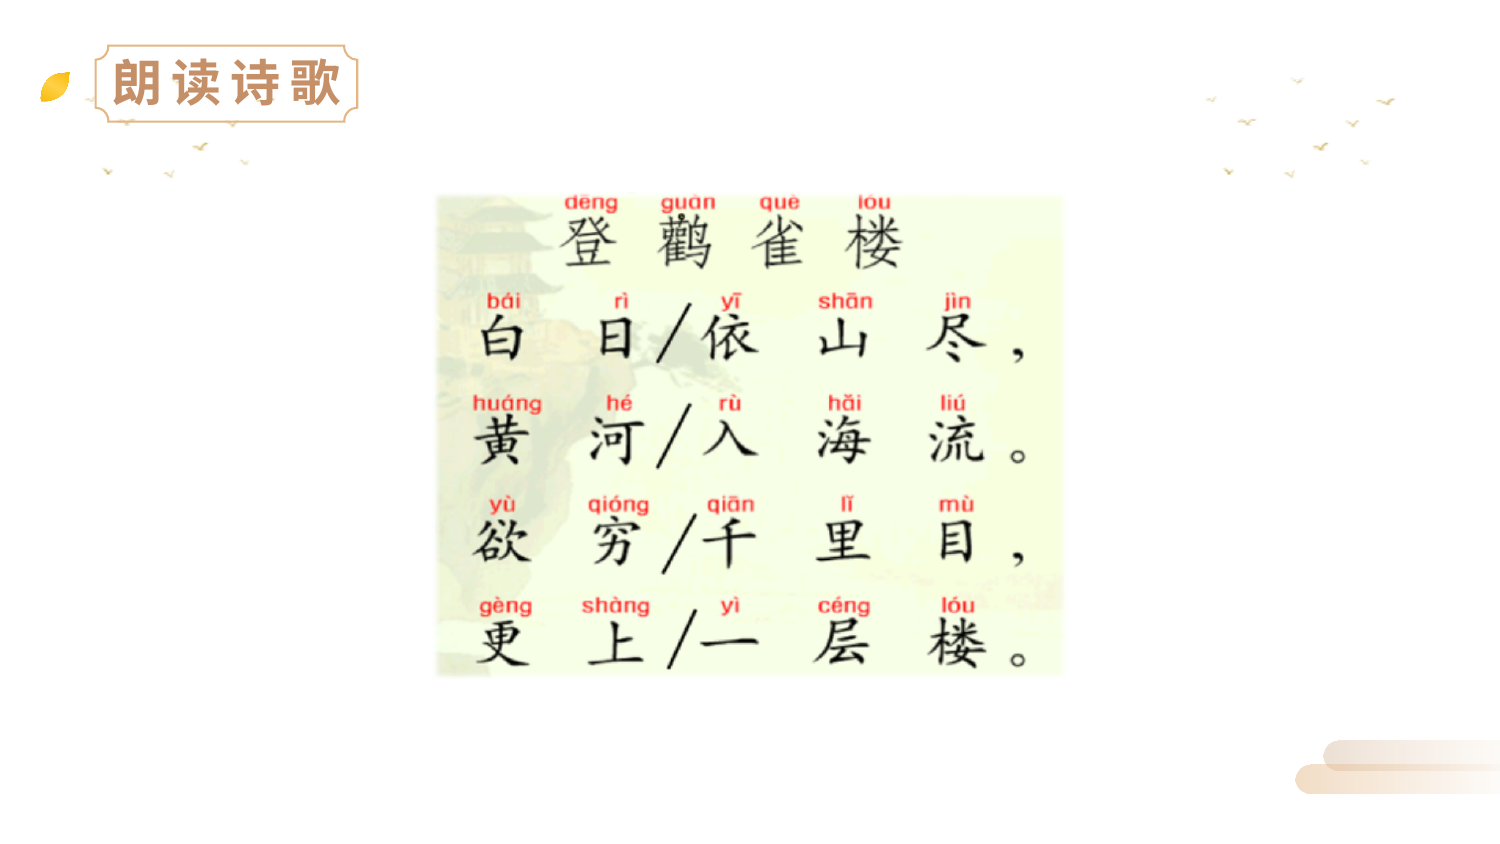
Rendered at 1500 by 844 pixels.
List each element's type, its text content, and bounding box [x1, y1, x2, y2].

picture [432, 191, 1068, 680]
text_box 朗读诗歌 [112, 51, 341, 112]
